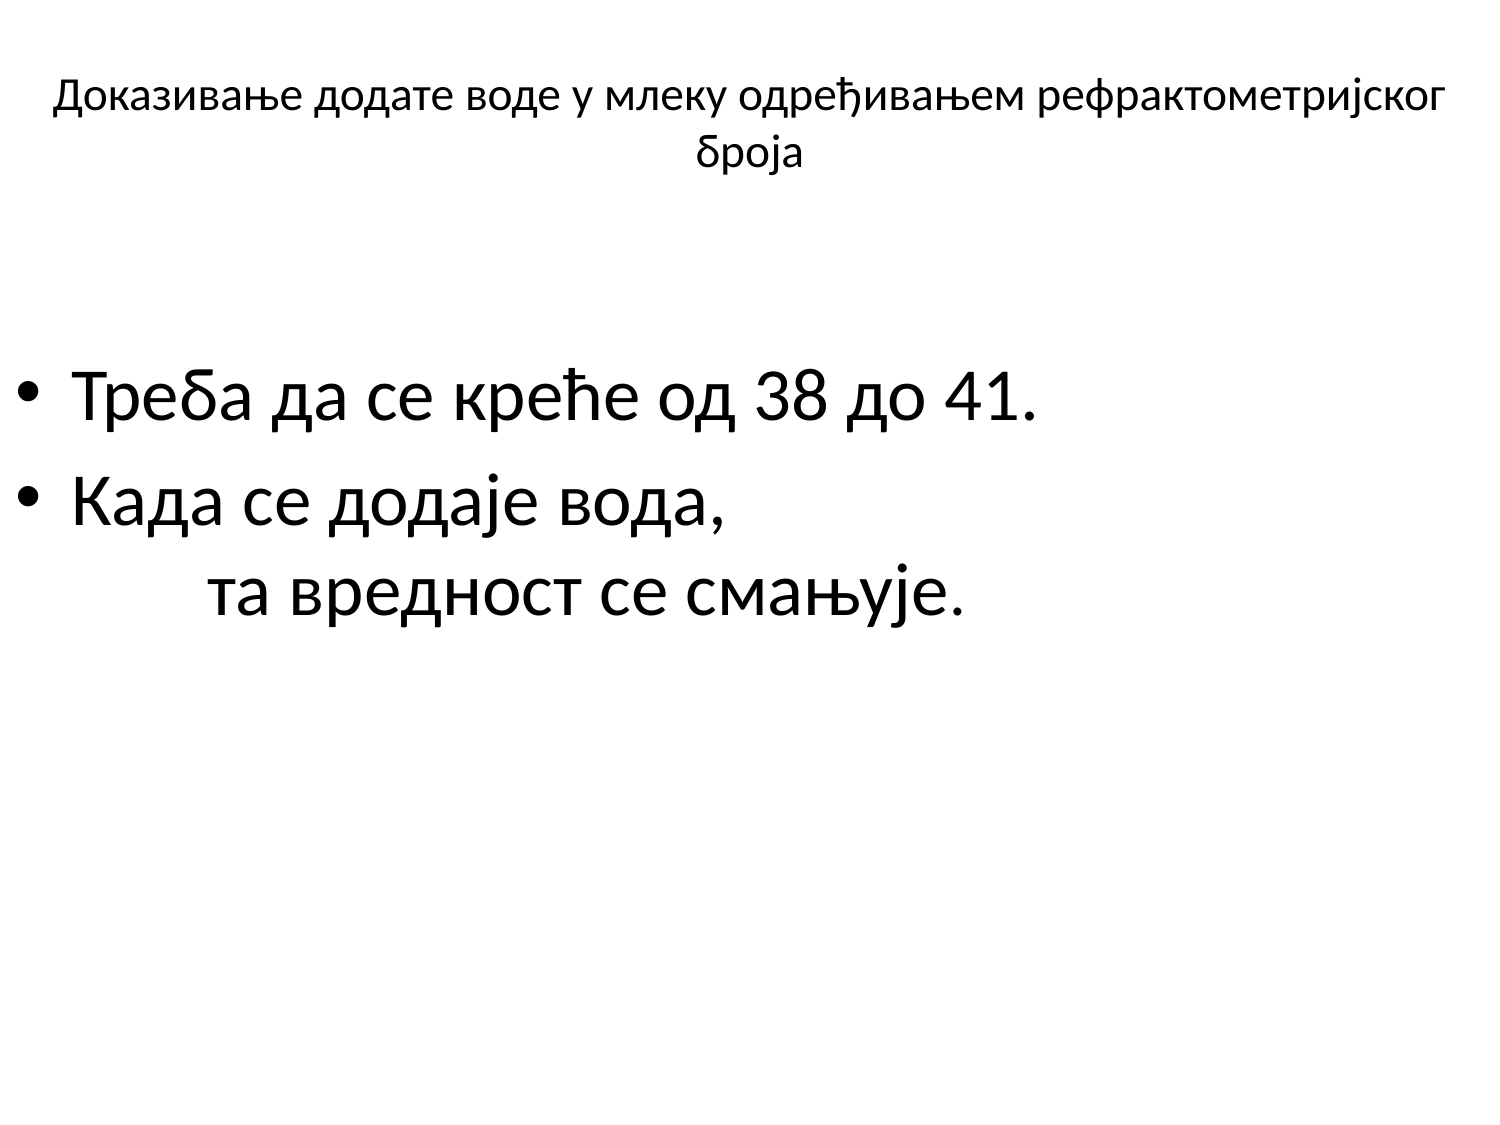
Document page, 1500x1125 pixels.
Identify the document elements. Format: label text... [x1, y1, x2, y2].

title Доказивање додате воде у млеку одређивањем рефрактометријског броја [0, 54, 1500, 185]
list Треба да се креће од 38 до 41. Када се додаје вода, та вредност се смањује. [0, 338, 1500, 1125]
